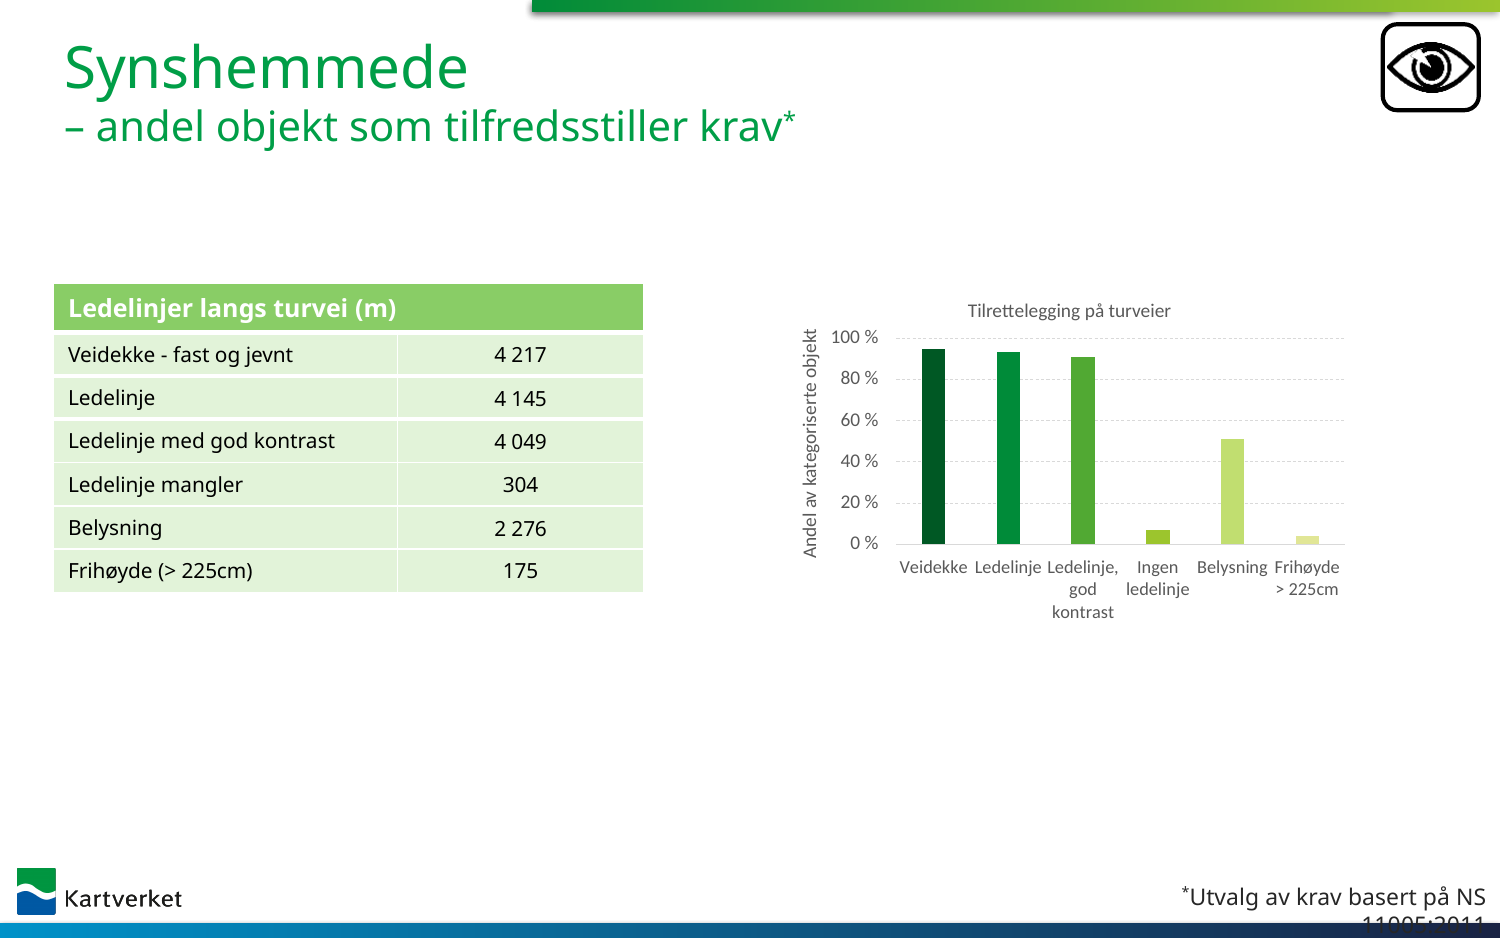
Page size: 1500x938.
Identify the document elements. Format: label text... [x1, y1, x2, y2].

table_cell Frihøyde (> 225cm) [54, 550, 397, 592]
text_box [1382, 24, 1480, 111]
table_cell 304 [398, 463, 643, 505]
table_cell Ledelinje med god kontrast [54, 421, 397, 462]
table_cell Belysning [54, 507, 397, 548]
text_box *Utvalg av krav basert på NS 11005:2011 [1068, 873, 1500, 938]
table_cell 4 217 [398, 335, 643, 374]
table_cell 2 276 [398, 507, 643, 548]
table_cell 175 [398, 550, 643, 592]
table_cell Veidekke - fast og jevnt [54, 335, 397, 374]
table_cell 4 145 [398, 378, 643, 417]
table_cell 4 049 [398, 421, 643, 462]
table_header Ledelinjer langs turvei (m) [54, 284, 643, 330]
table_cell Ledelinje mangler [54, 463, 397, 505]
text_box Synshemmede – andel objekt som tilfredsstiller krav* [49, 24, 1431, 158]
table_cell Ledelinje [54, 378, 397, 417]
picture [791, 291, 1348, 630]
